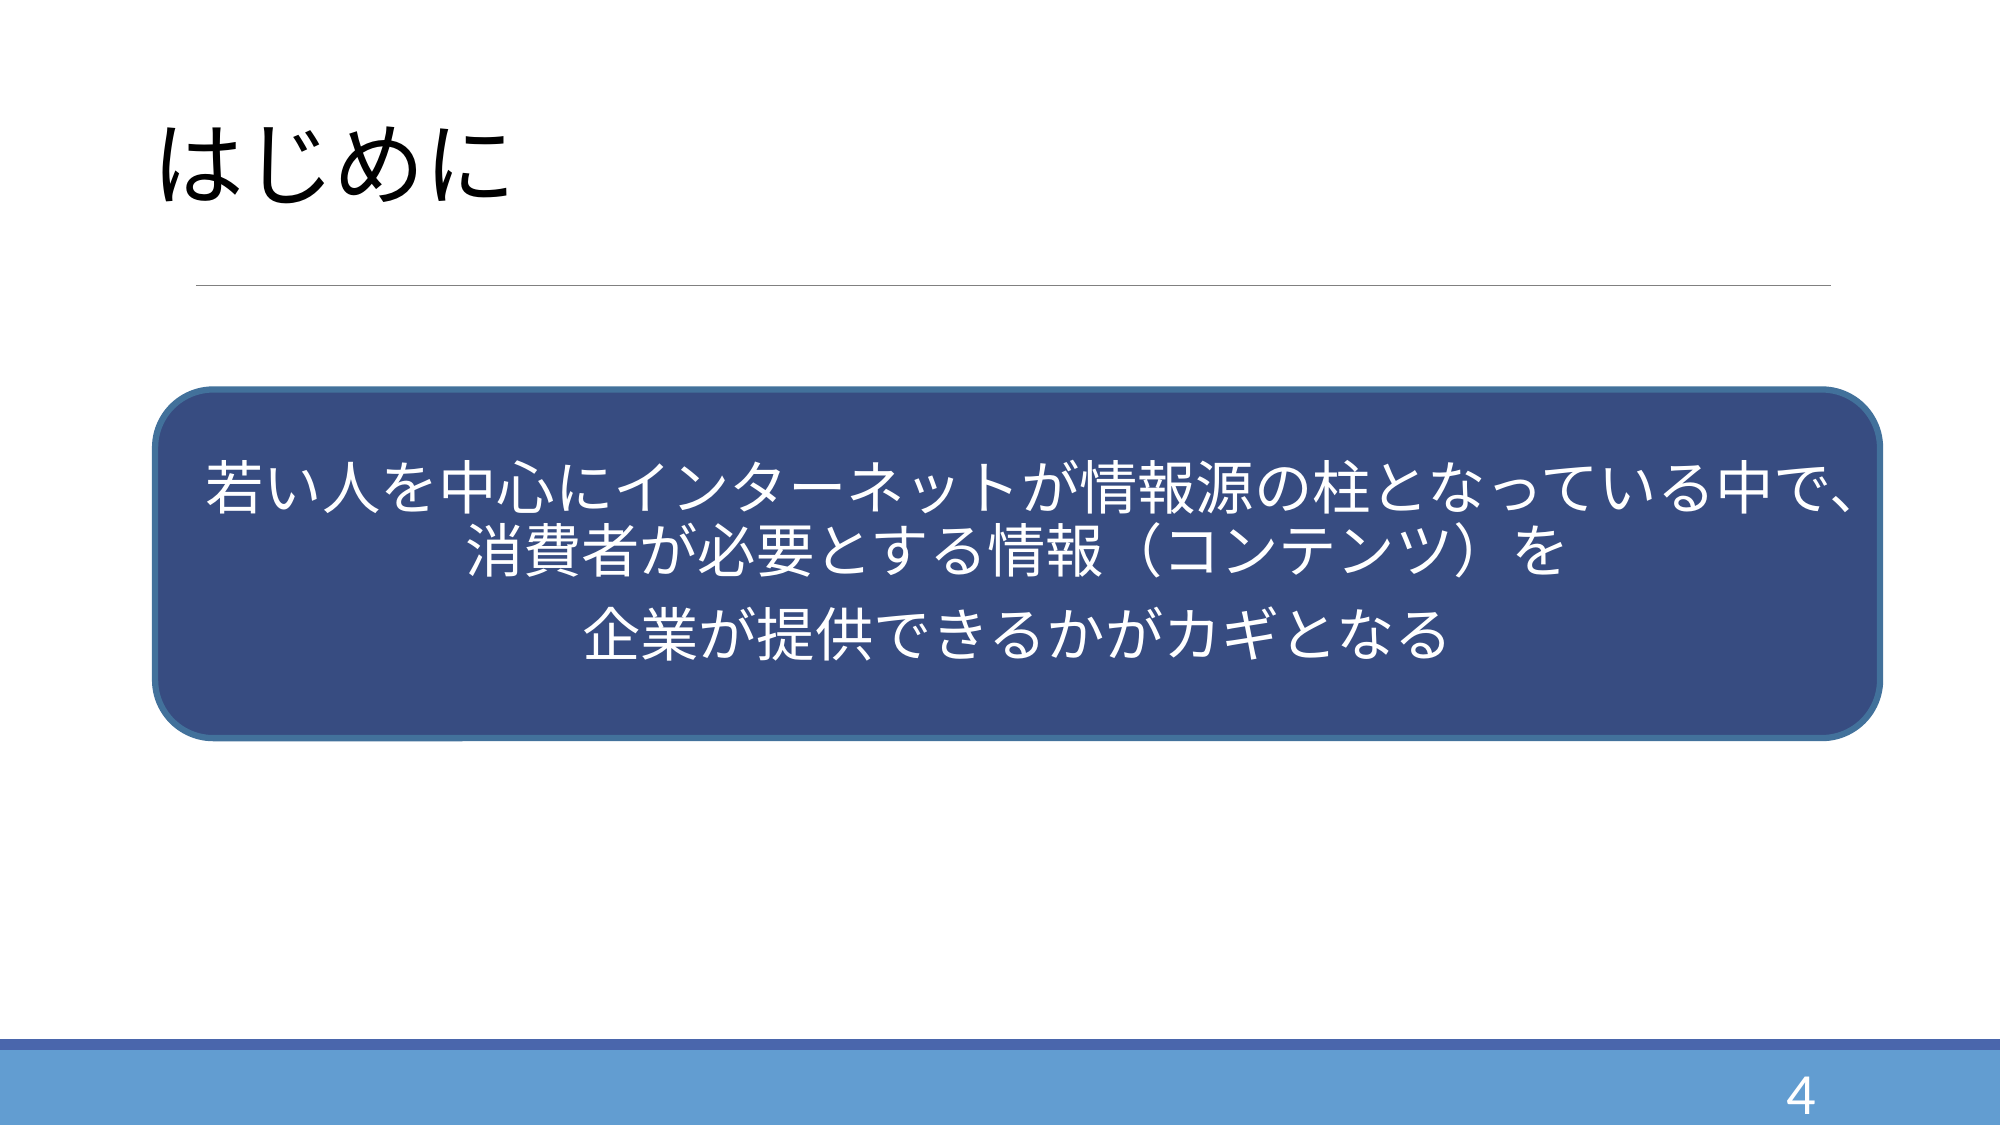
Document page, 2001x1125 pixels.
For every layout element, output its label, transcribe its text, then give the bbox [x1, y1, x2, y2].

text_box 若い人を中心にインターネットが情報源の柱となっている中で、消費者が必要とする情報（コンテンツ）を 企業が提供できるかがカギとなる [155, 389, 1881, 739]
title はじめに [137, 59, 1863, 278]
list [137, 299, 1898, 1014]
slide_number 4 [1380, 1060, 1831, 1121]
